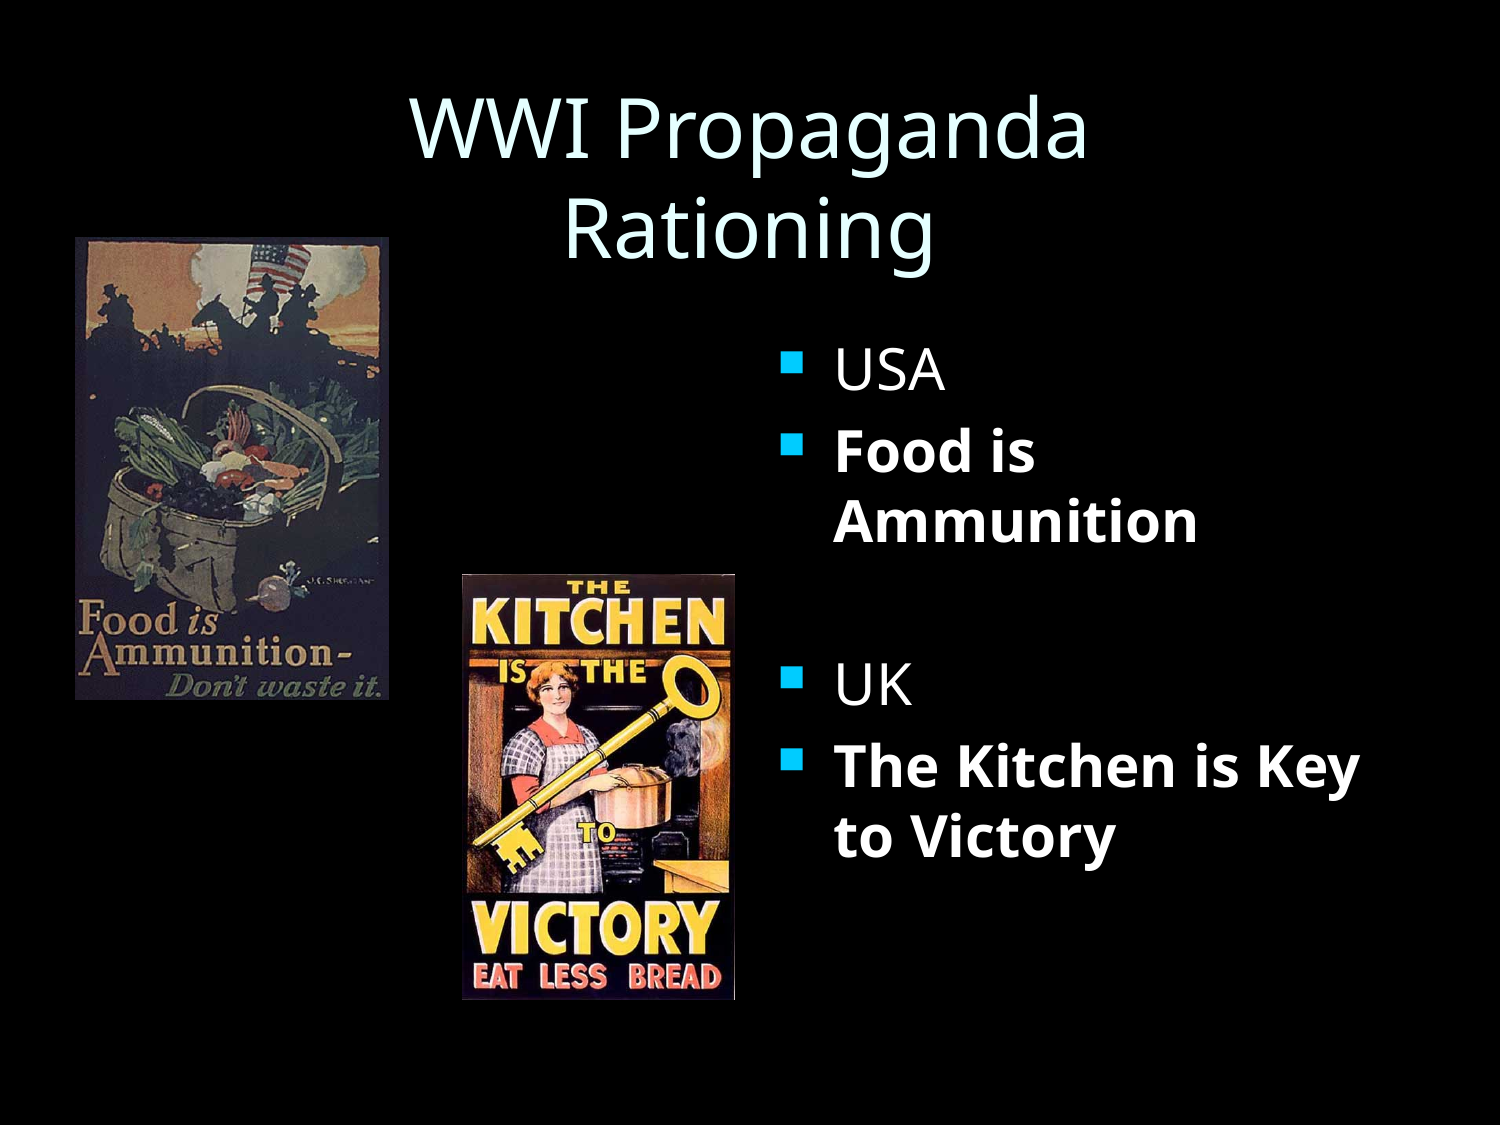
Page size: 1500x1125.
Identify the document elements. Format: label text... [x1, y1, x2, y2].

list USA Food is Ammunition UK The Kitchen is Key to Victory [762, 324, 1426, 1001]
picture [74, 237, 389, 701]
picture [462, 574, 735, 1001]
title WWI Propaganda Rationing [74, 62, 1426, 288]
